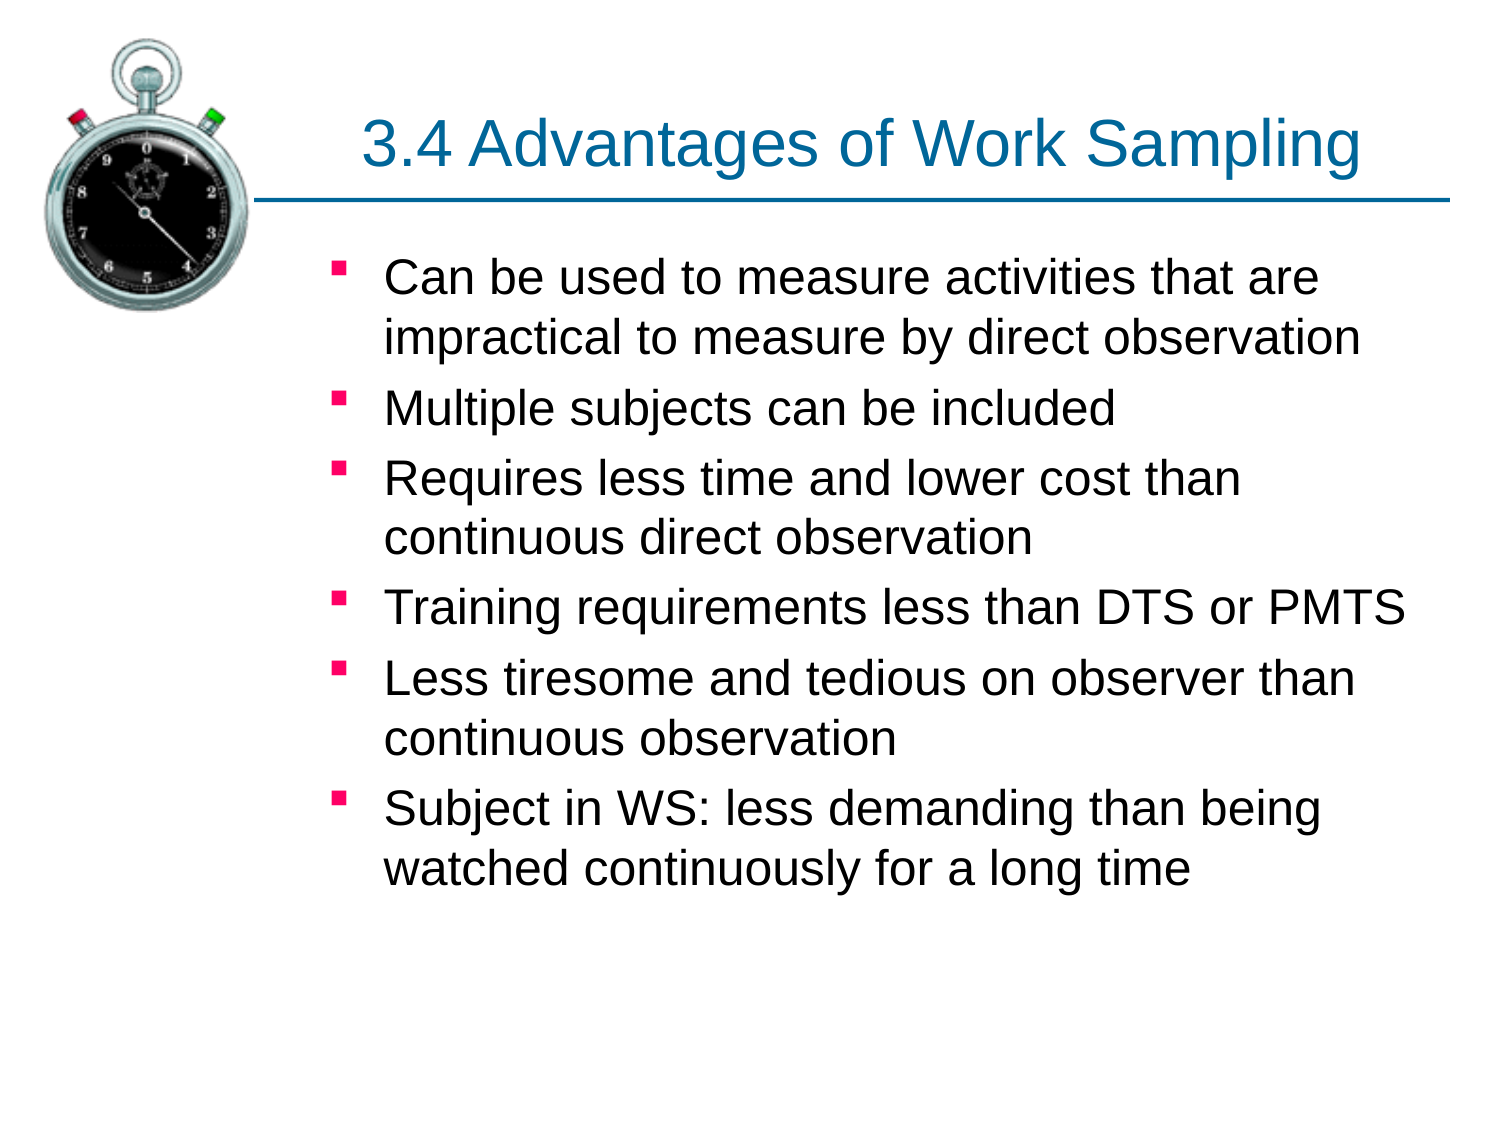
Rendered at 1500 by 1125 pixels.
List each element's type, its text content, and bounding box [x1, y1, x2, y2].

picture [37, 37, 254, 313]
title 3.4 Advantages of Work Sampling [275, 37, 1450, 188]
list Can be used to measure activities that are impractical to measure by direct observation Multiple subjects can be included Requires less time and lower cost than continuous direct observation Training requirements less than DTS or PMTS Less tiresome and tedious on observer than continuous observation Subject in WS: less demanding than being watched continuously for a long time [312, 237, 1450, 1100]
